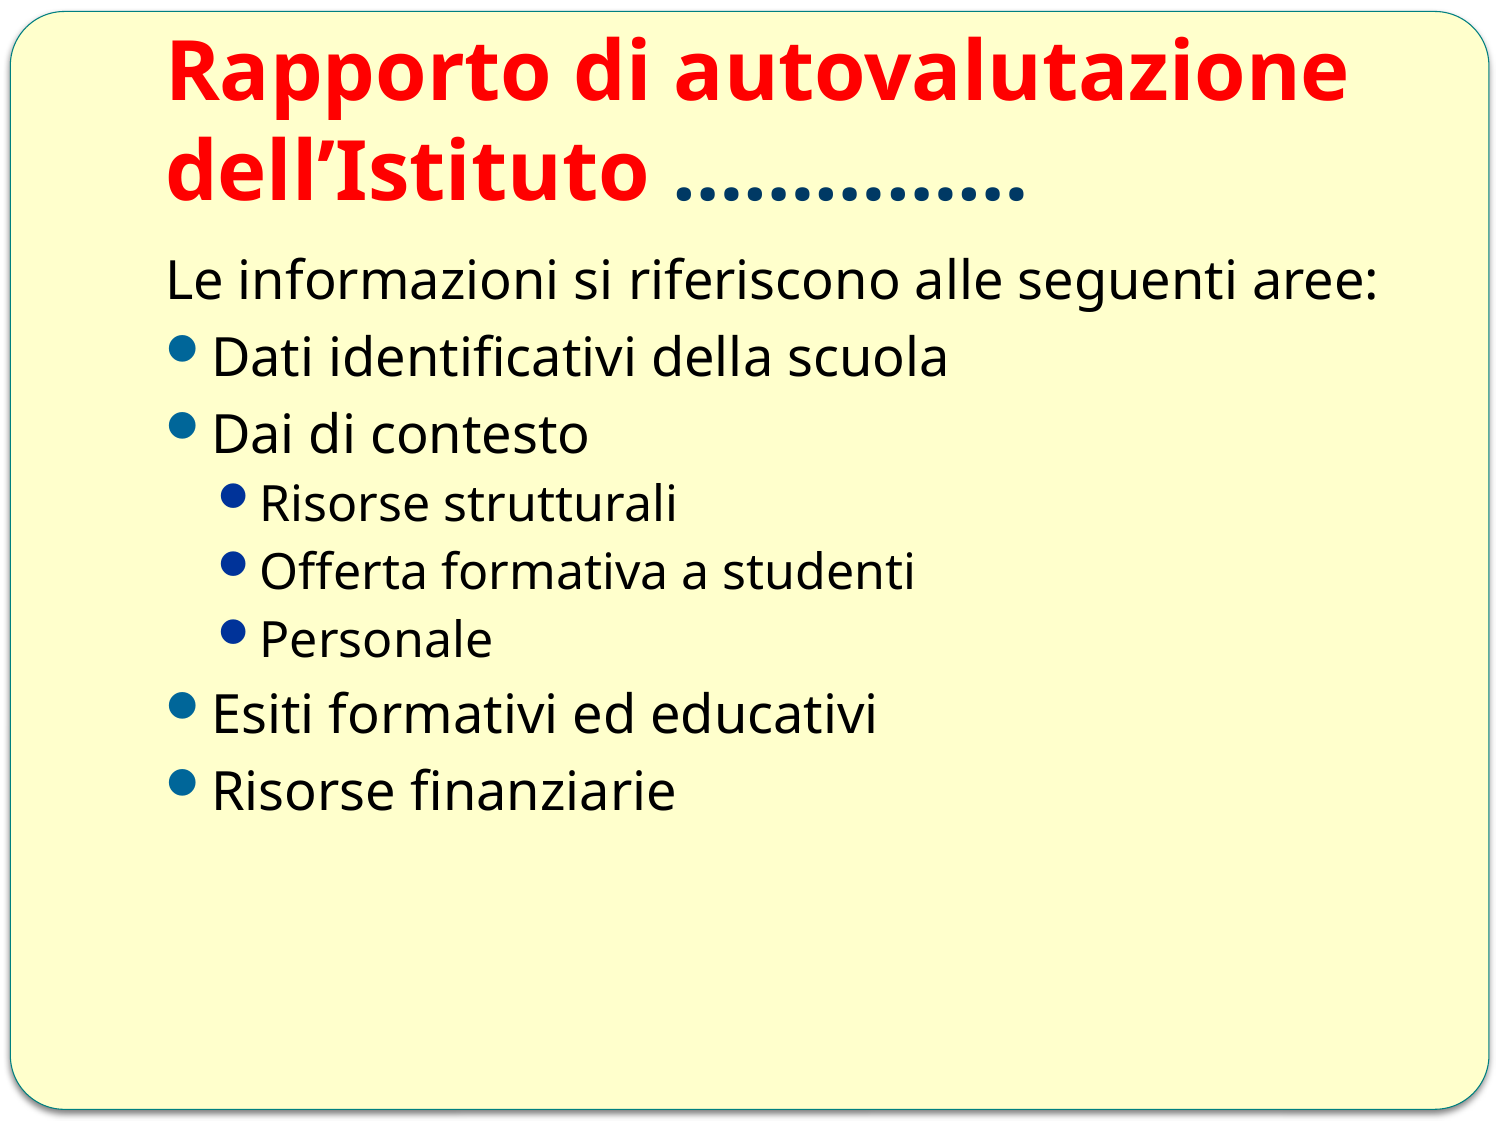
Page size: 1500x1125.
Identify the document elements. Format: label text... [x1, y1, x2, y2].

list Le informazioni si riferiscono alle seguenti aree: Dati identificativi della scuola Dai di contesto Risorse strutturali Offerta formativa a studenti Personale Esiti formativi ed educativi Risorse finanziarie [149, 237, 1426, 988]
title Rapporto di autovalutazione dell’Istituto …………… [149, 44, 1426, 233]
